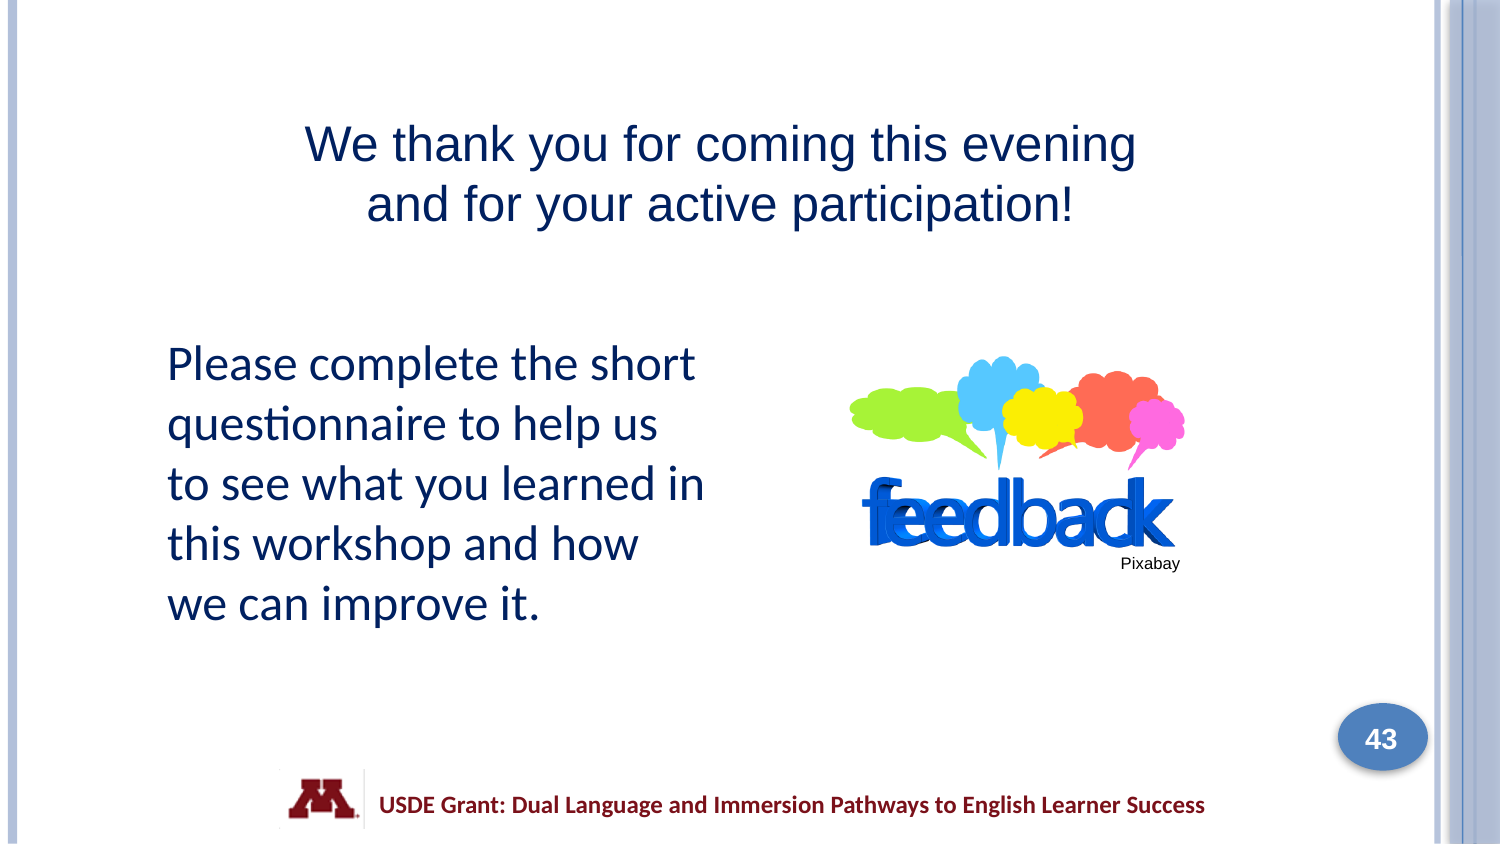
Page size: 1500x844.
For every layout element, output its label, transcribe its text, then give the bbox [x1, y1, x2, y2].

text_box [841, 342, 1197, 581]
slide_number 43 [1312, 705, 1413, 770]
picture [279, 769, 365, 830]
text_box USDE Grant: Dual Language and Immersion Pathways to English Learner Success [371, 781, 1243, 827]
list Please complete the short questionnaire to help us to see what you learned in this workshop and how we can improve it. [152, 323, 725, 743]
text_box We thank you for coming this evening and for your active participation! [152, 104, 1290, 240]
